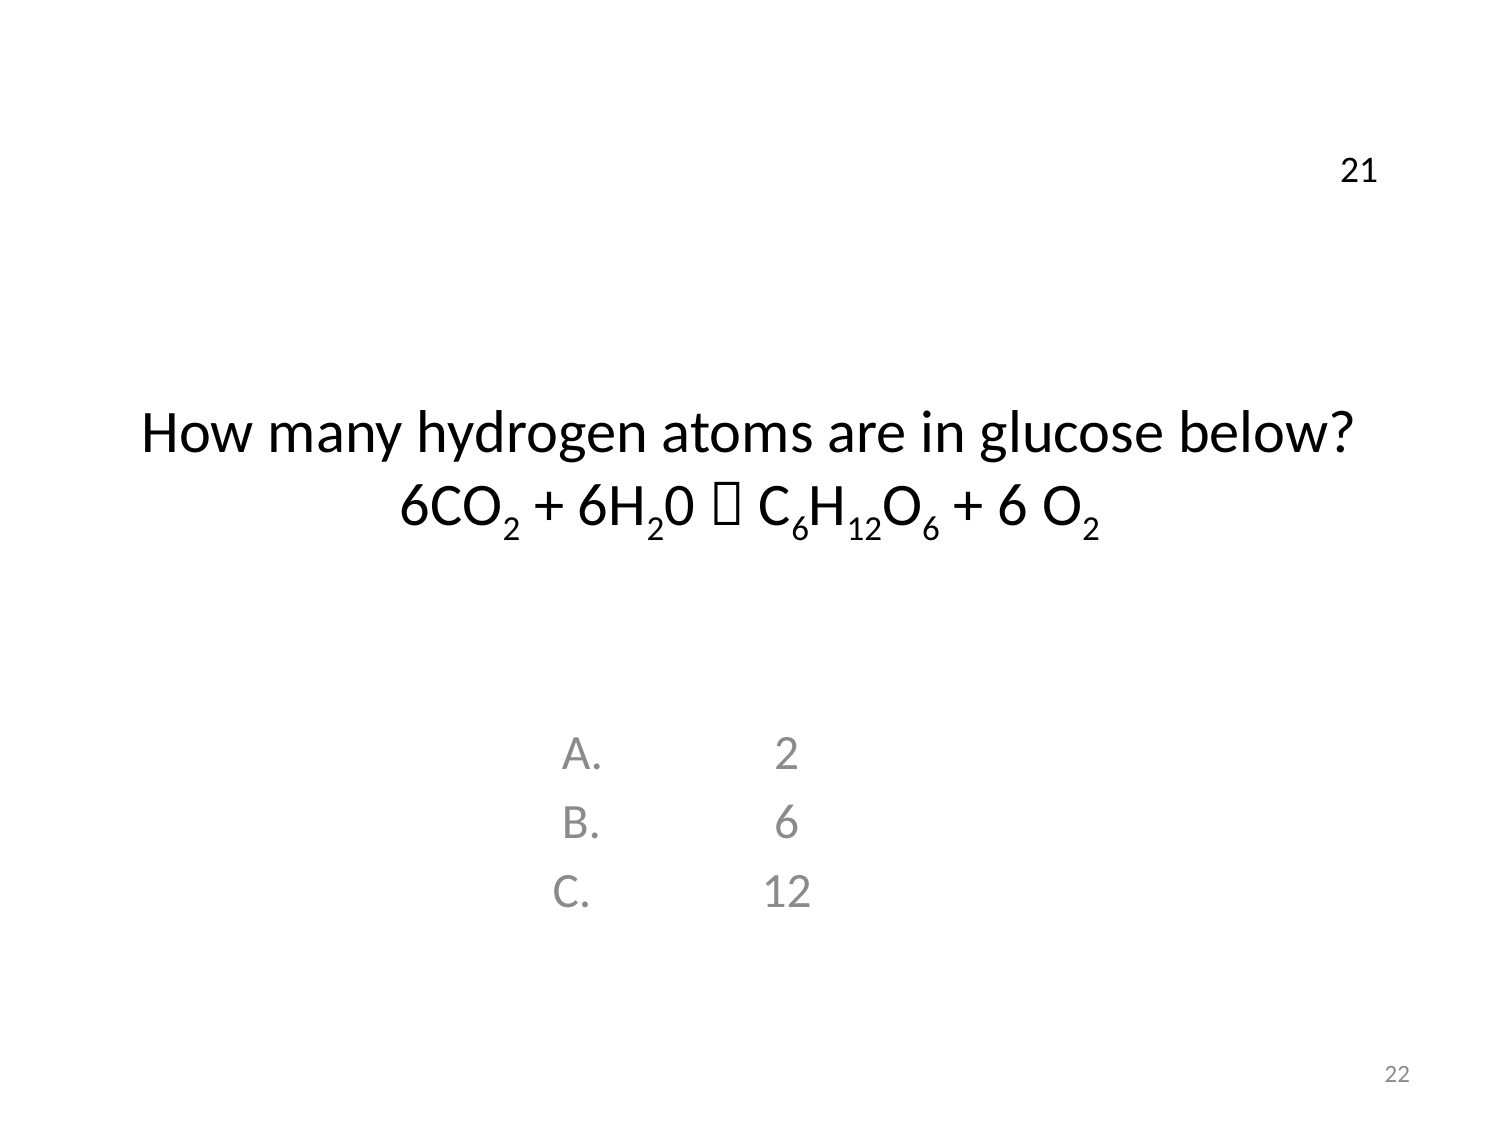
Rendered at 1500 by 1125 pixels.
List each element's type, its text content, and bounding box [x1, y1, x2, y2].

title How many hydrogen atoms are in glucose below? 6CO2 + 6H20  C6H12O6 + 6 O2 [112, 349, 1388, 591]
text_box 21 [1325, 137, 1394, 198]
subtitle 2 6 12 [225, 712, 1275, 925]
slide_number 22 [1074, 1042, 1425, 1103]
